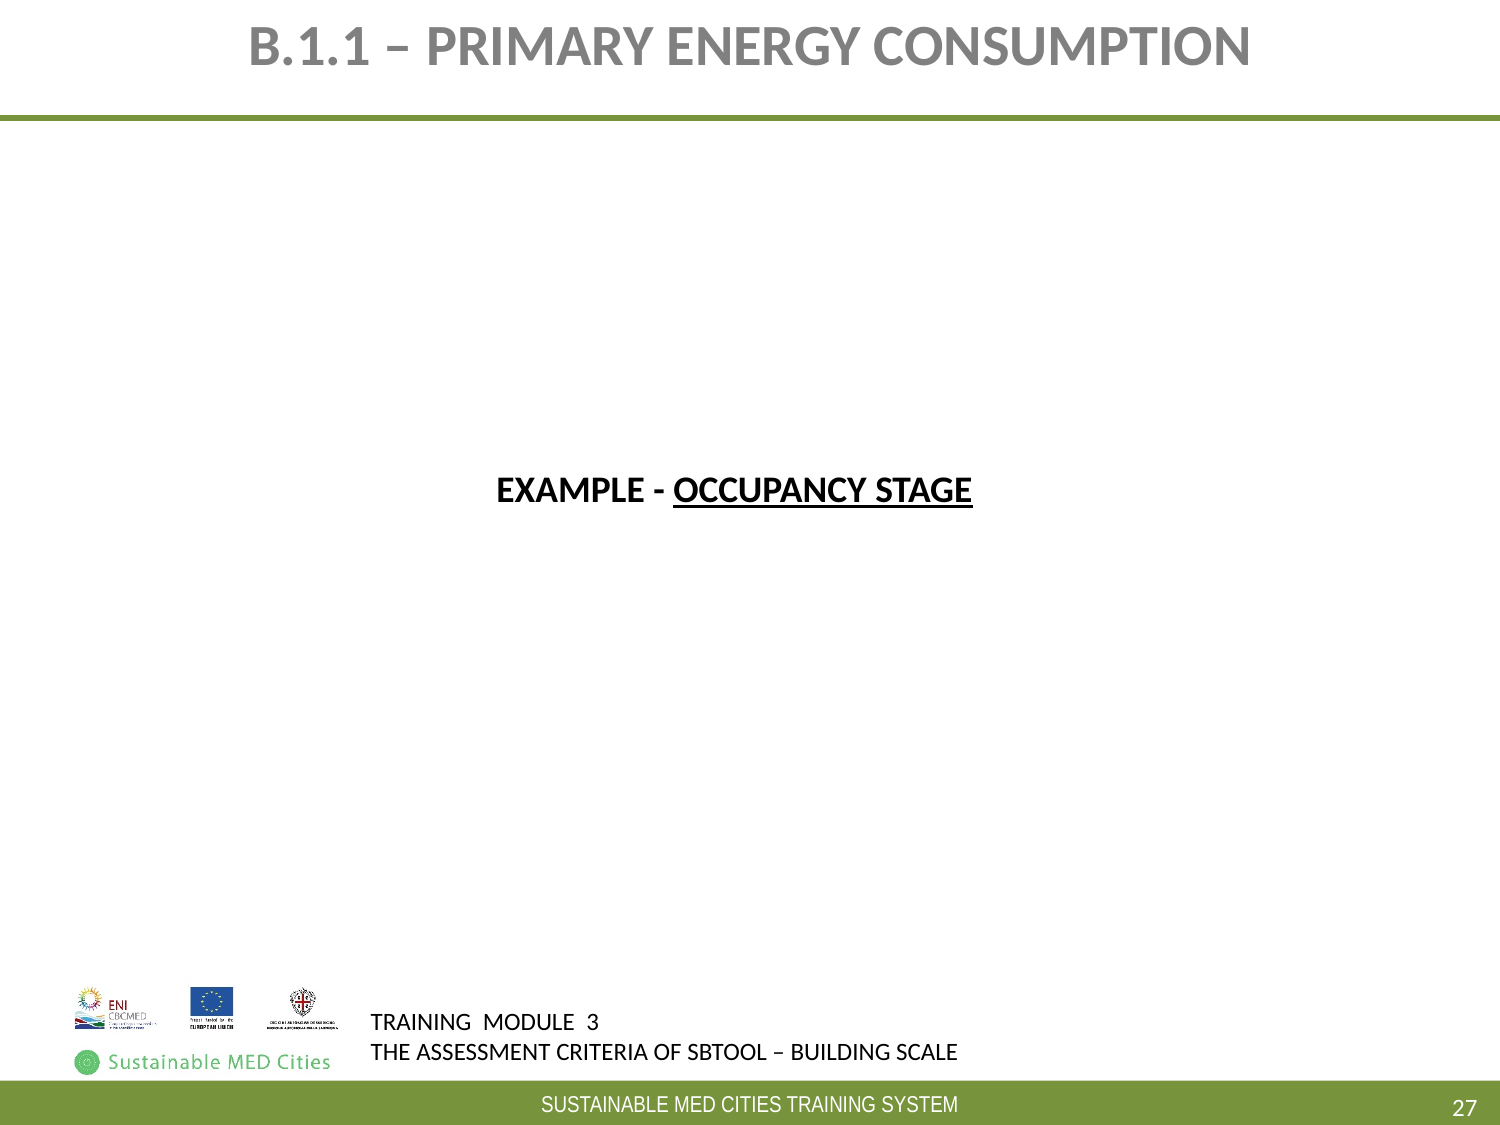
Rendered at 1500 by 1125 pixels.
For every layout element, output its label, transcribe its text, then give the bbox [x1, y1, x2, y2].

picture [62, 978, 356, 1080]
list EXAMPLE - OCCUPANCY STAGE [43, 262, 1425, 944]
slide_number 27 [1142, 1076, 1493, 1125]
